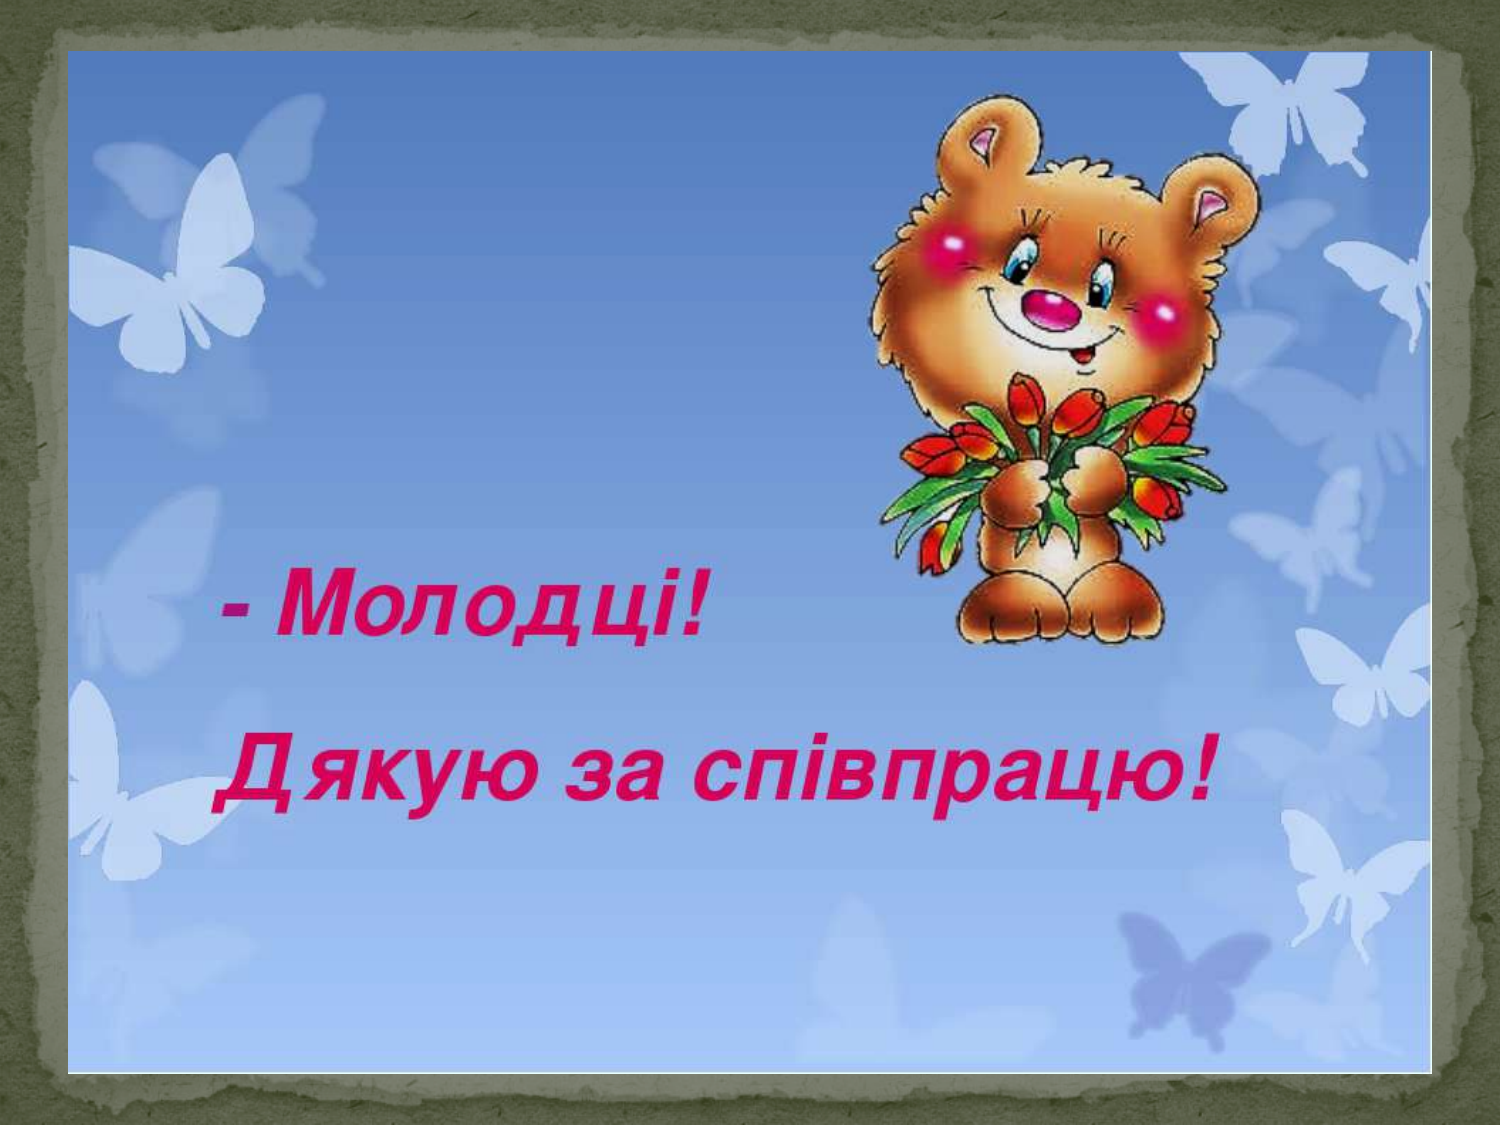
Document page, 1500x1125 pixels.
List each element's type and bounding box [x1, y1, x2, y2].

list [71, 54, 1431, 1071]
